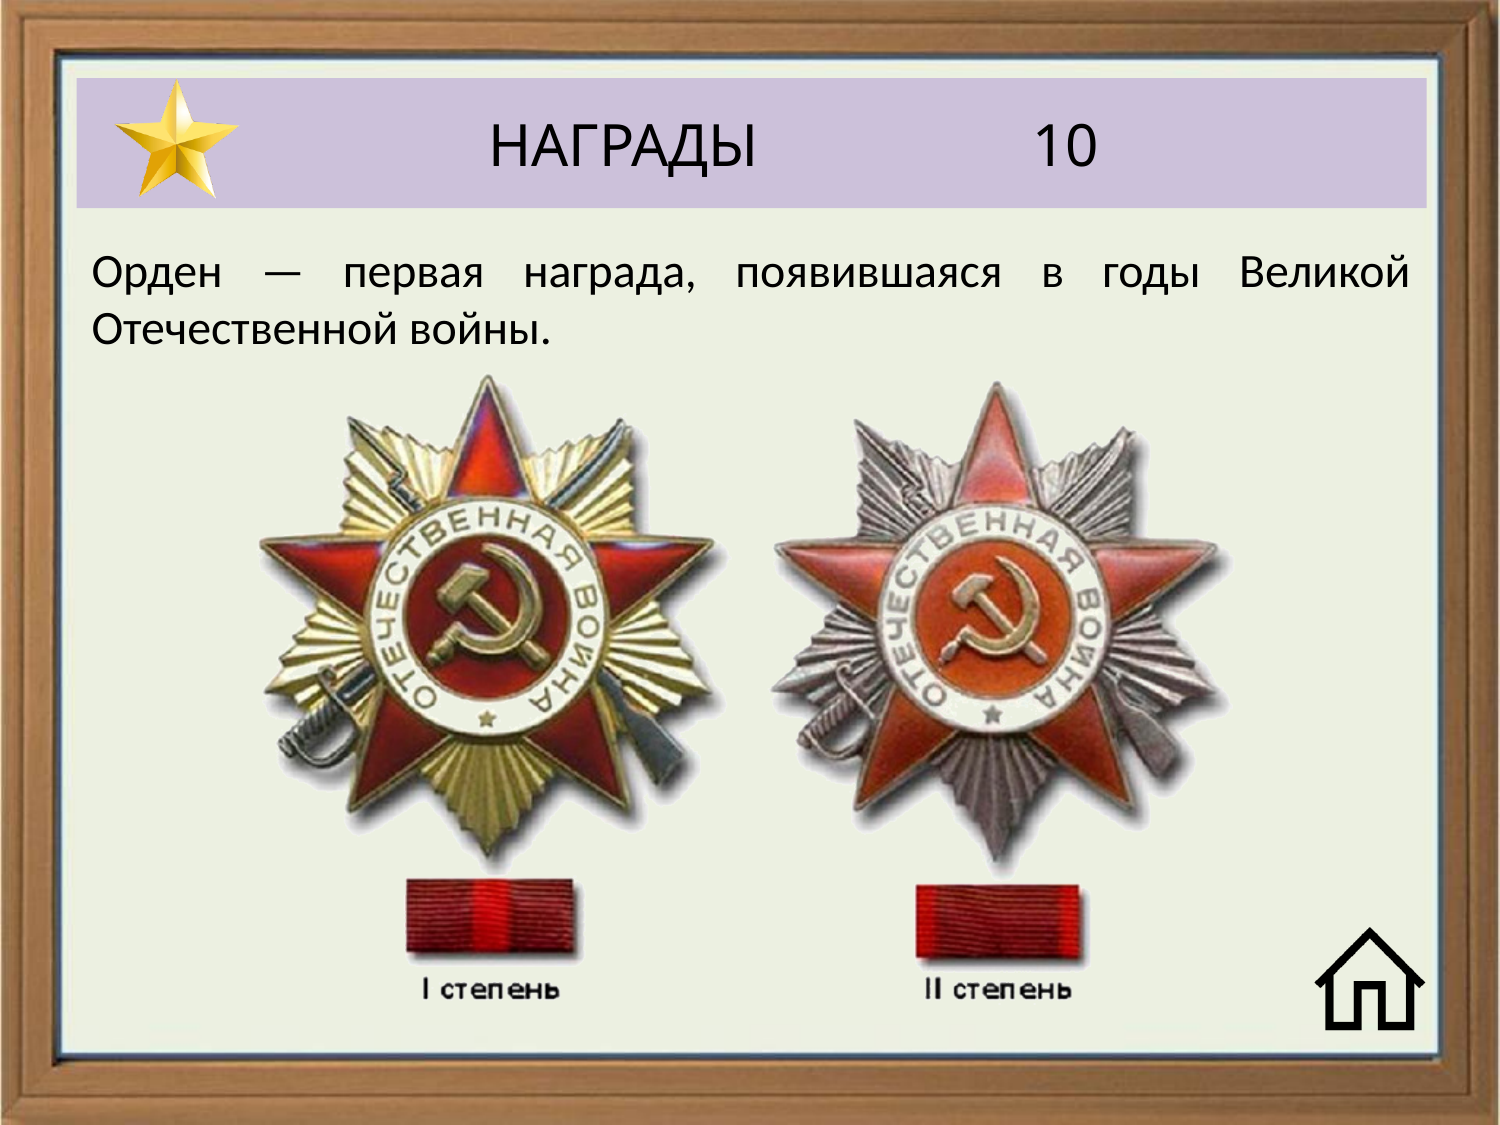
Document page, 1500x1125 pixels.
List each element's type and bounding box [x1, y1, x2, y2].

list [0, 0, 1500, 1125]
picture [1304, 916, 1434, 1046]
picture [241, 349, 1266, 1024]
picture [111, 77, 241, 200]
